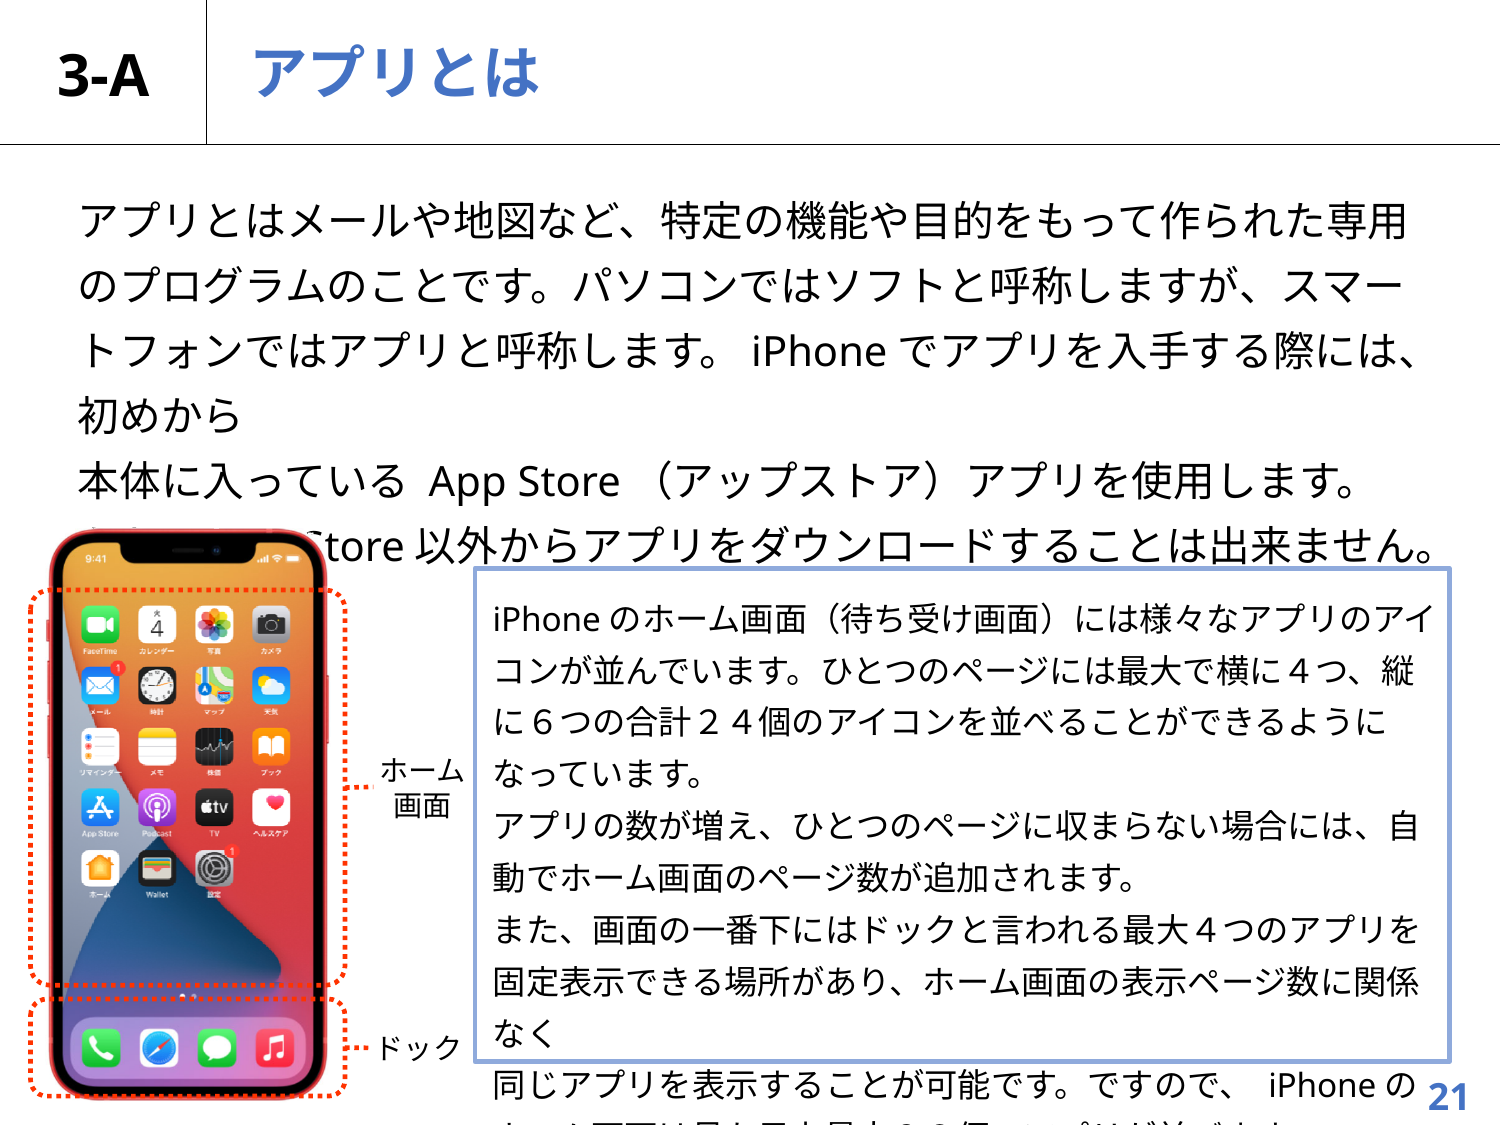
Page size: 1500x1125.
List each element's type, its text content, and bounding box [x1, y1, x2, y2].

text_box ホーム 画面 [373, 744, 466, 830]
title 3-A [0, 0, 207, 147]
text_box アプリとはメールや地図など、特定の機能や目的をもって作られた専用のプログラムのことです。パソコンではソフトと呼称しますが、スマートフォンではアプリと呼称します。iPhoneでアプリを入手する際には、初めから 本体に入っている App Store（アップストア）アプリを使用します。 なお、App Store以外からアプリをダウンロードすることは出来ません。 [62, 171, 1438, 376]
text_box アプリとは [230, 24, 1459, 119]
text_box iPhoneのホーム画面（待ち受け画面）には様々なアプリのアイコンが並んでいます。ひとつのページには最大で横に４つ、縦に６つの合計２４個のアイコンを並べることができるようになっています。 アプリの数が増え、ひとつのページに収まらない場合には、自動でホーム画面のページ数が追加されます。​ また、画面の一番下にはドックと言われる最大４つのアプリを固定表示できる場所があり、ホーム画面の表示ページ数に関係なく 同じアプリを表示することが可能です。ですので、 iPhoneの ホーム画面は見た目上最大２８個のアプリが並びます。 [474, 568, 1450, 1062]
text_box 21 [1402, 1065, 1497, 1125]
text_box ドック [368, 1023, 463, 1073]
picture [30, 519, 347, 1110]
